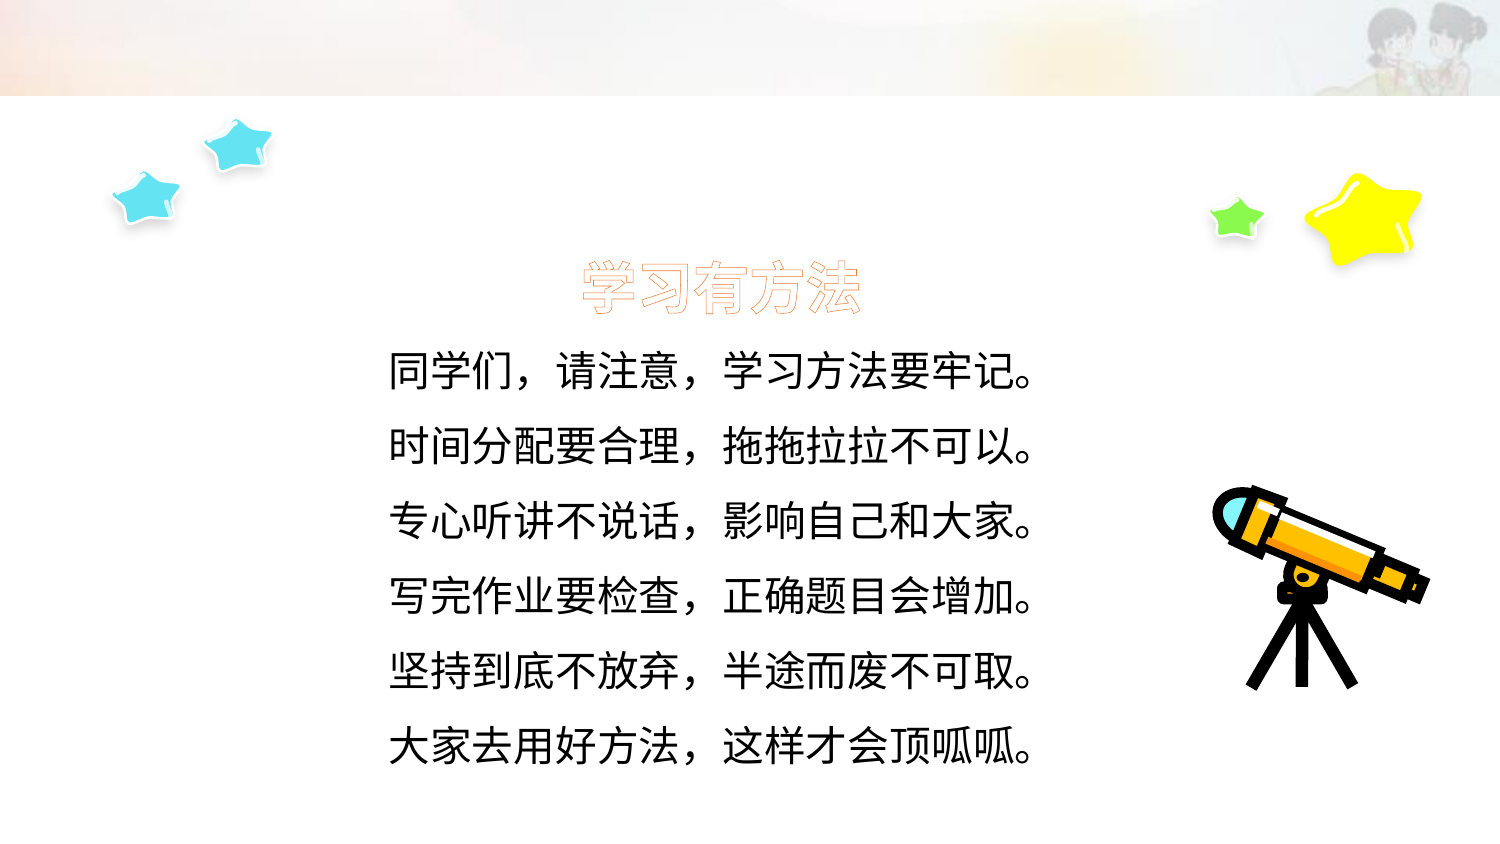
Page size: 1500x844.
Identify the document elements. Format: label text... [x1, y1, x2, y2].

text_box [1210, 504, 1429, 688]
text_box 学习有方法 同学们，请注意，学习方法要牢记。 时间分配要合理，拖拖拉拉不可以。 专心听讲不说话，影响自己和大家。 写完作业要检查，正确题目会增加。 坚持到底不放弃，半途而废不可取。 大家去用好方法，这样才会顶呱呱。 [373, 245, 1110, 778]
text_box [203, 116, 275, 170]
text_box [1306, 172, 1424, 259]
picture [0, 0, 1500, 96]
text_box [1208, 195, 1266, 238]
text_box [111, 169, 183, 222]
